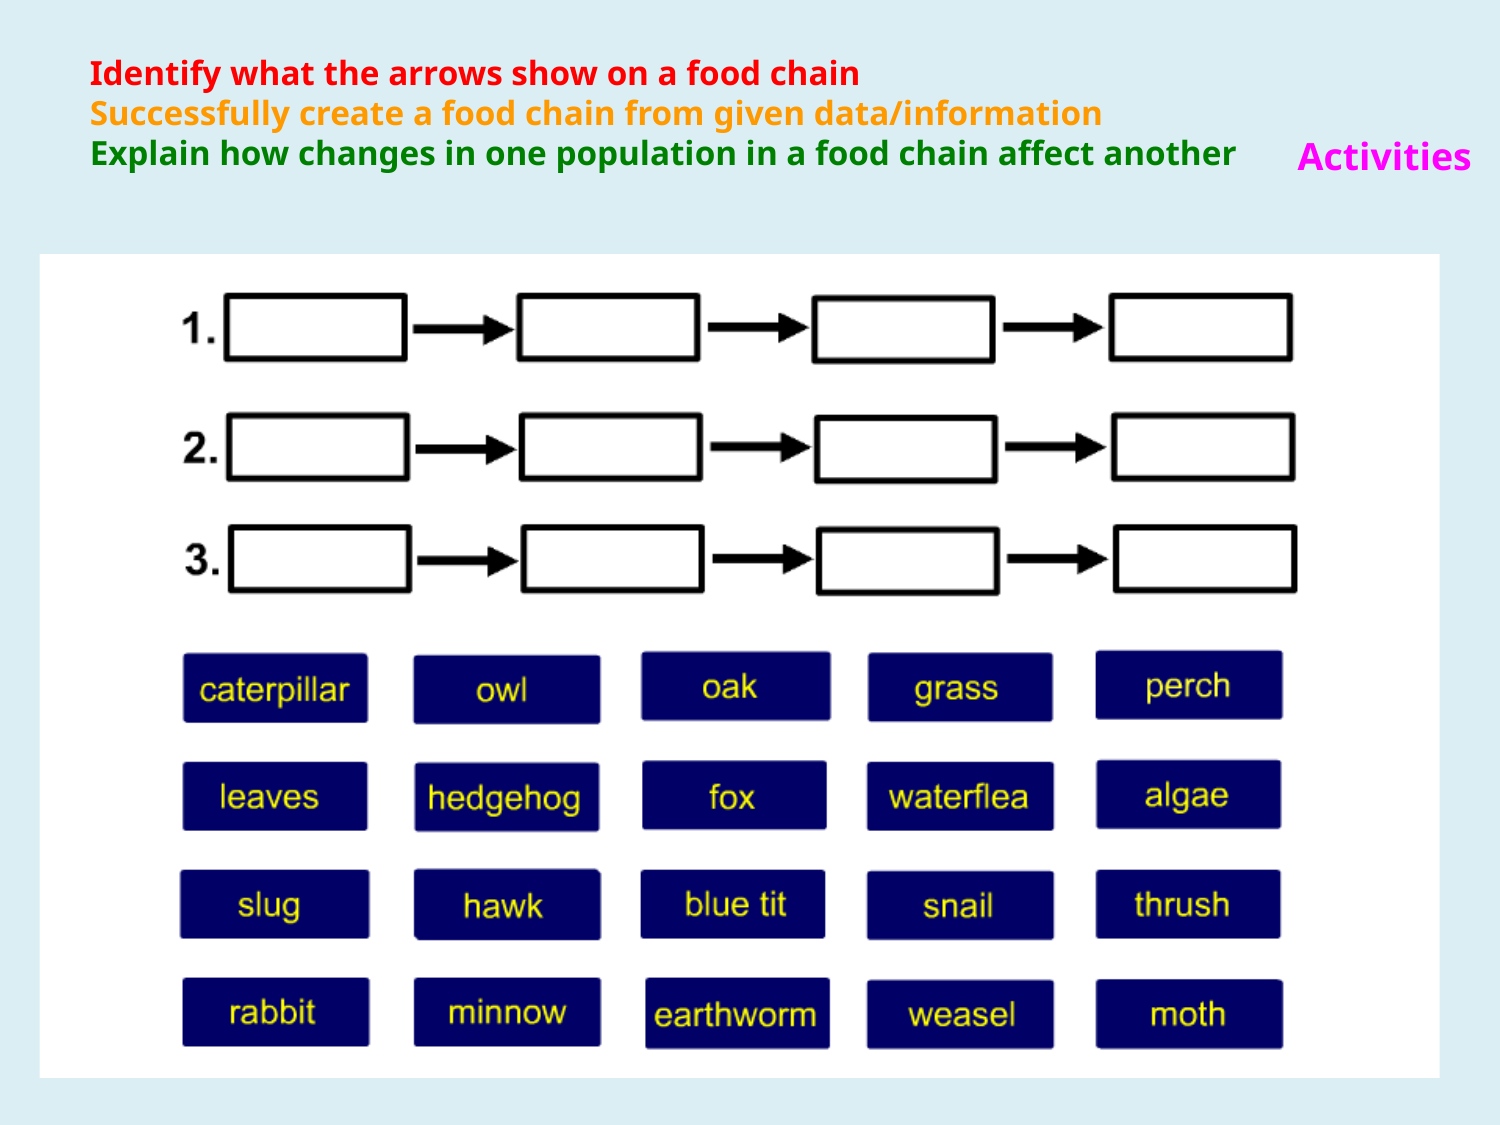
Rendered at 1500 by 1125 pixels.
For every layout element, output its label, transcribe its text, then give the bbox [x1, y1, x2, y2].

text_box Activities [1282, 125, 1487, 186]
text_box Identify what the arrows show on a food chain Successfully create a food chain from given data/information Explain how changes in one population in a food chain affect another [74, 45, 1425, 233]
